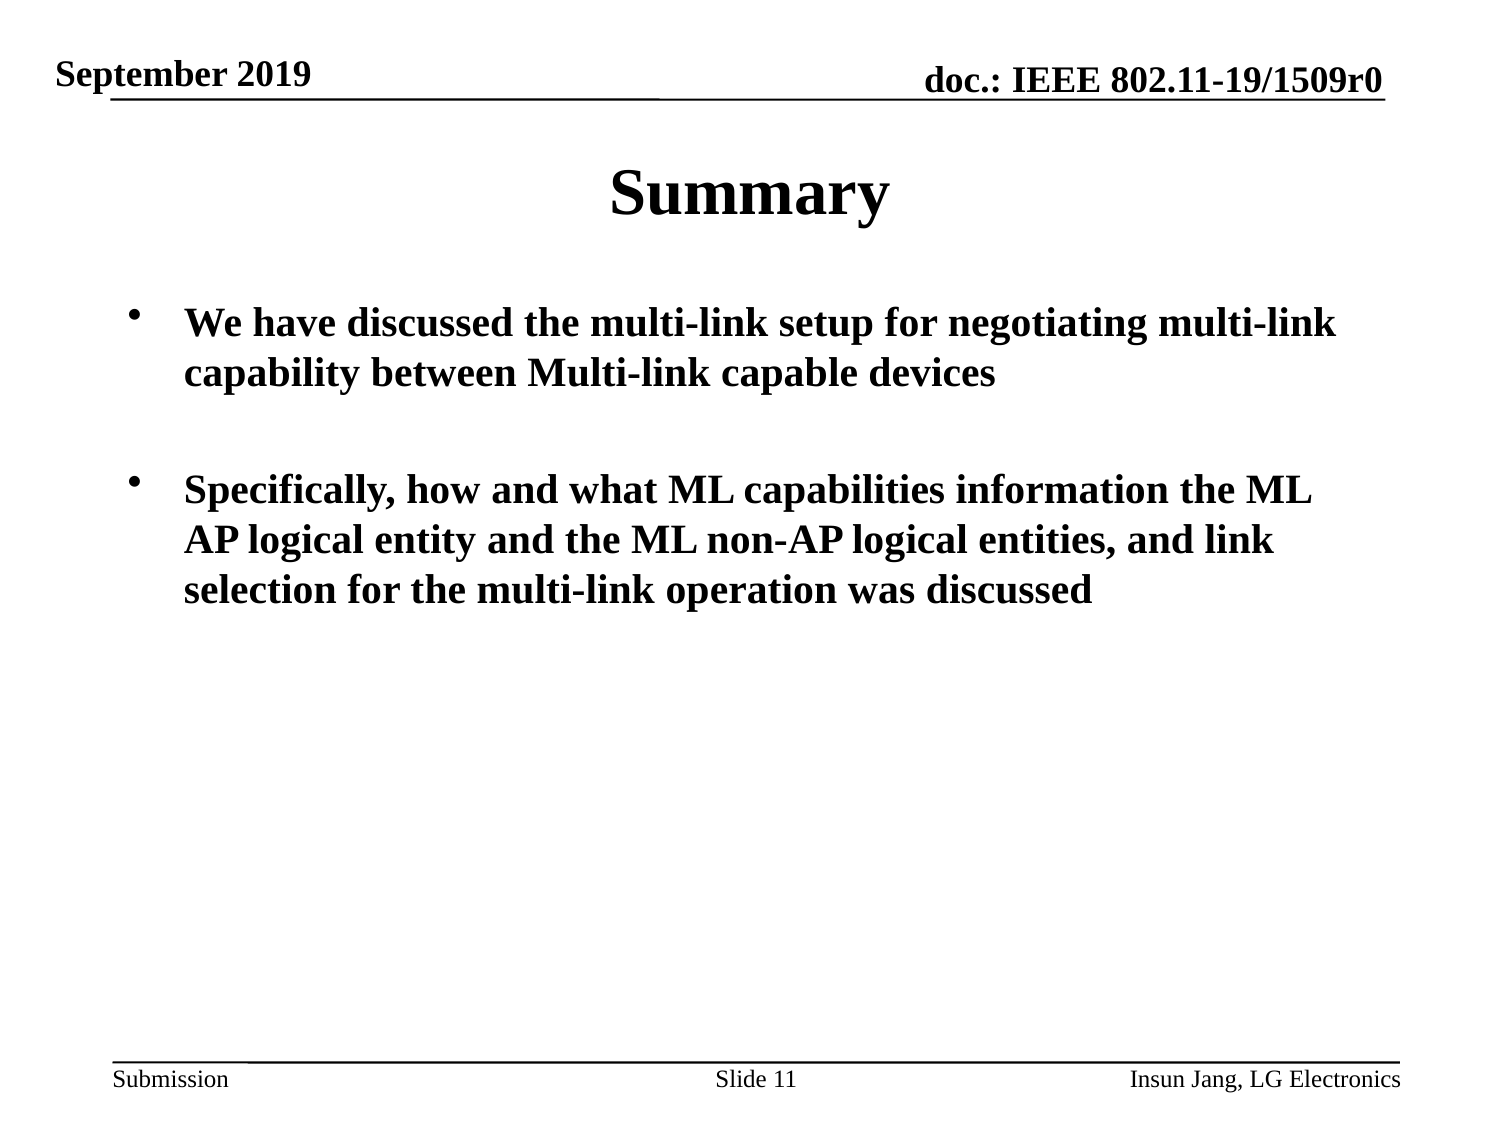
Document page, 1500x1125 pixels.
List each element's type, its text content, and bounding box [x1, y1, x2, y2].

slide_number Slide 11 [712, 1061, 800, 1093]
title Summary [112, 112, 1388, 263]
footer Insun Jang, LG Electronics [1125, 1061, 1402, 1093]
list We have discussed the multi-link setup for negotiating multi-link capability between Multi-link capable devices Specifically, how and what ML capabilities information the ML AP logical entity and the ML non-AP logical entities, and link selection for the multi-link operation was discussed [112, 287, 1388, 1000]
